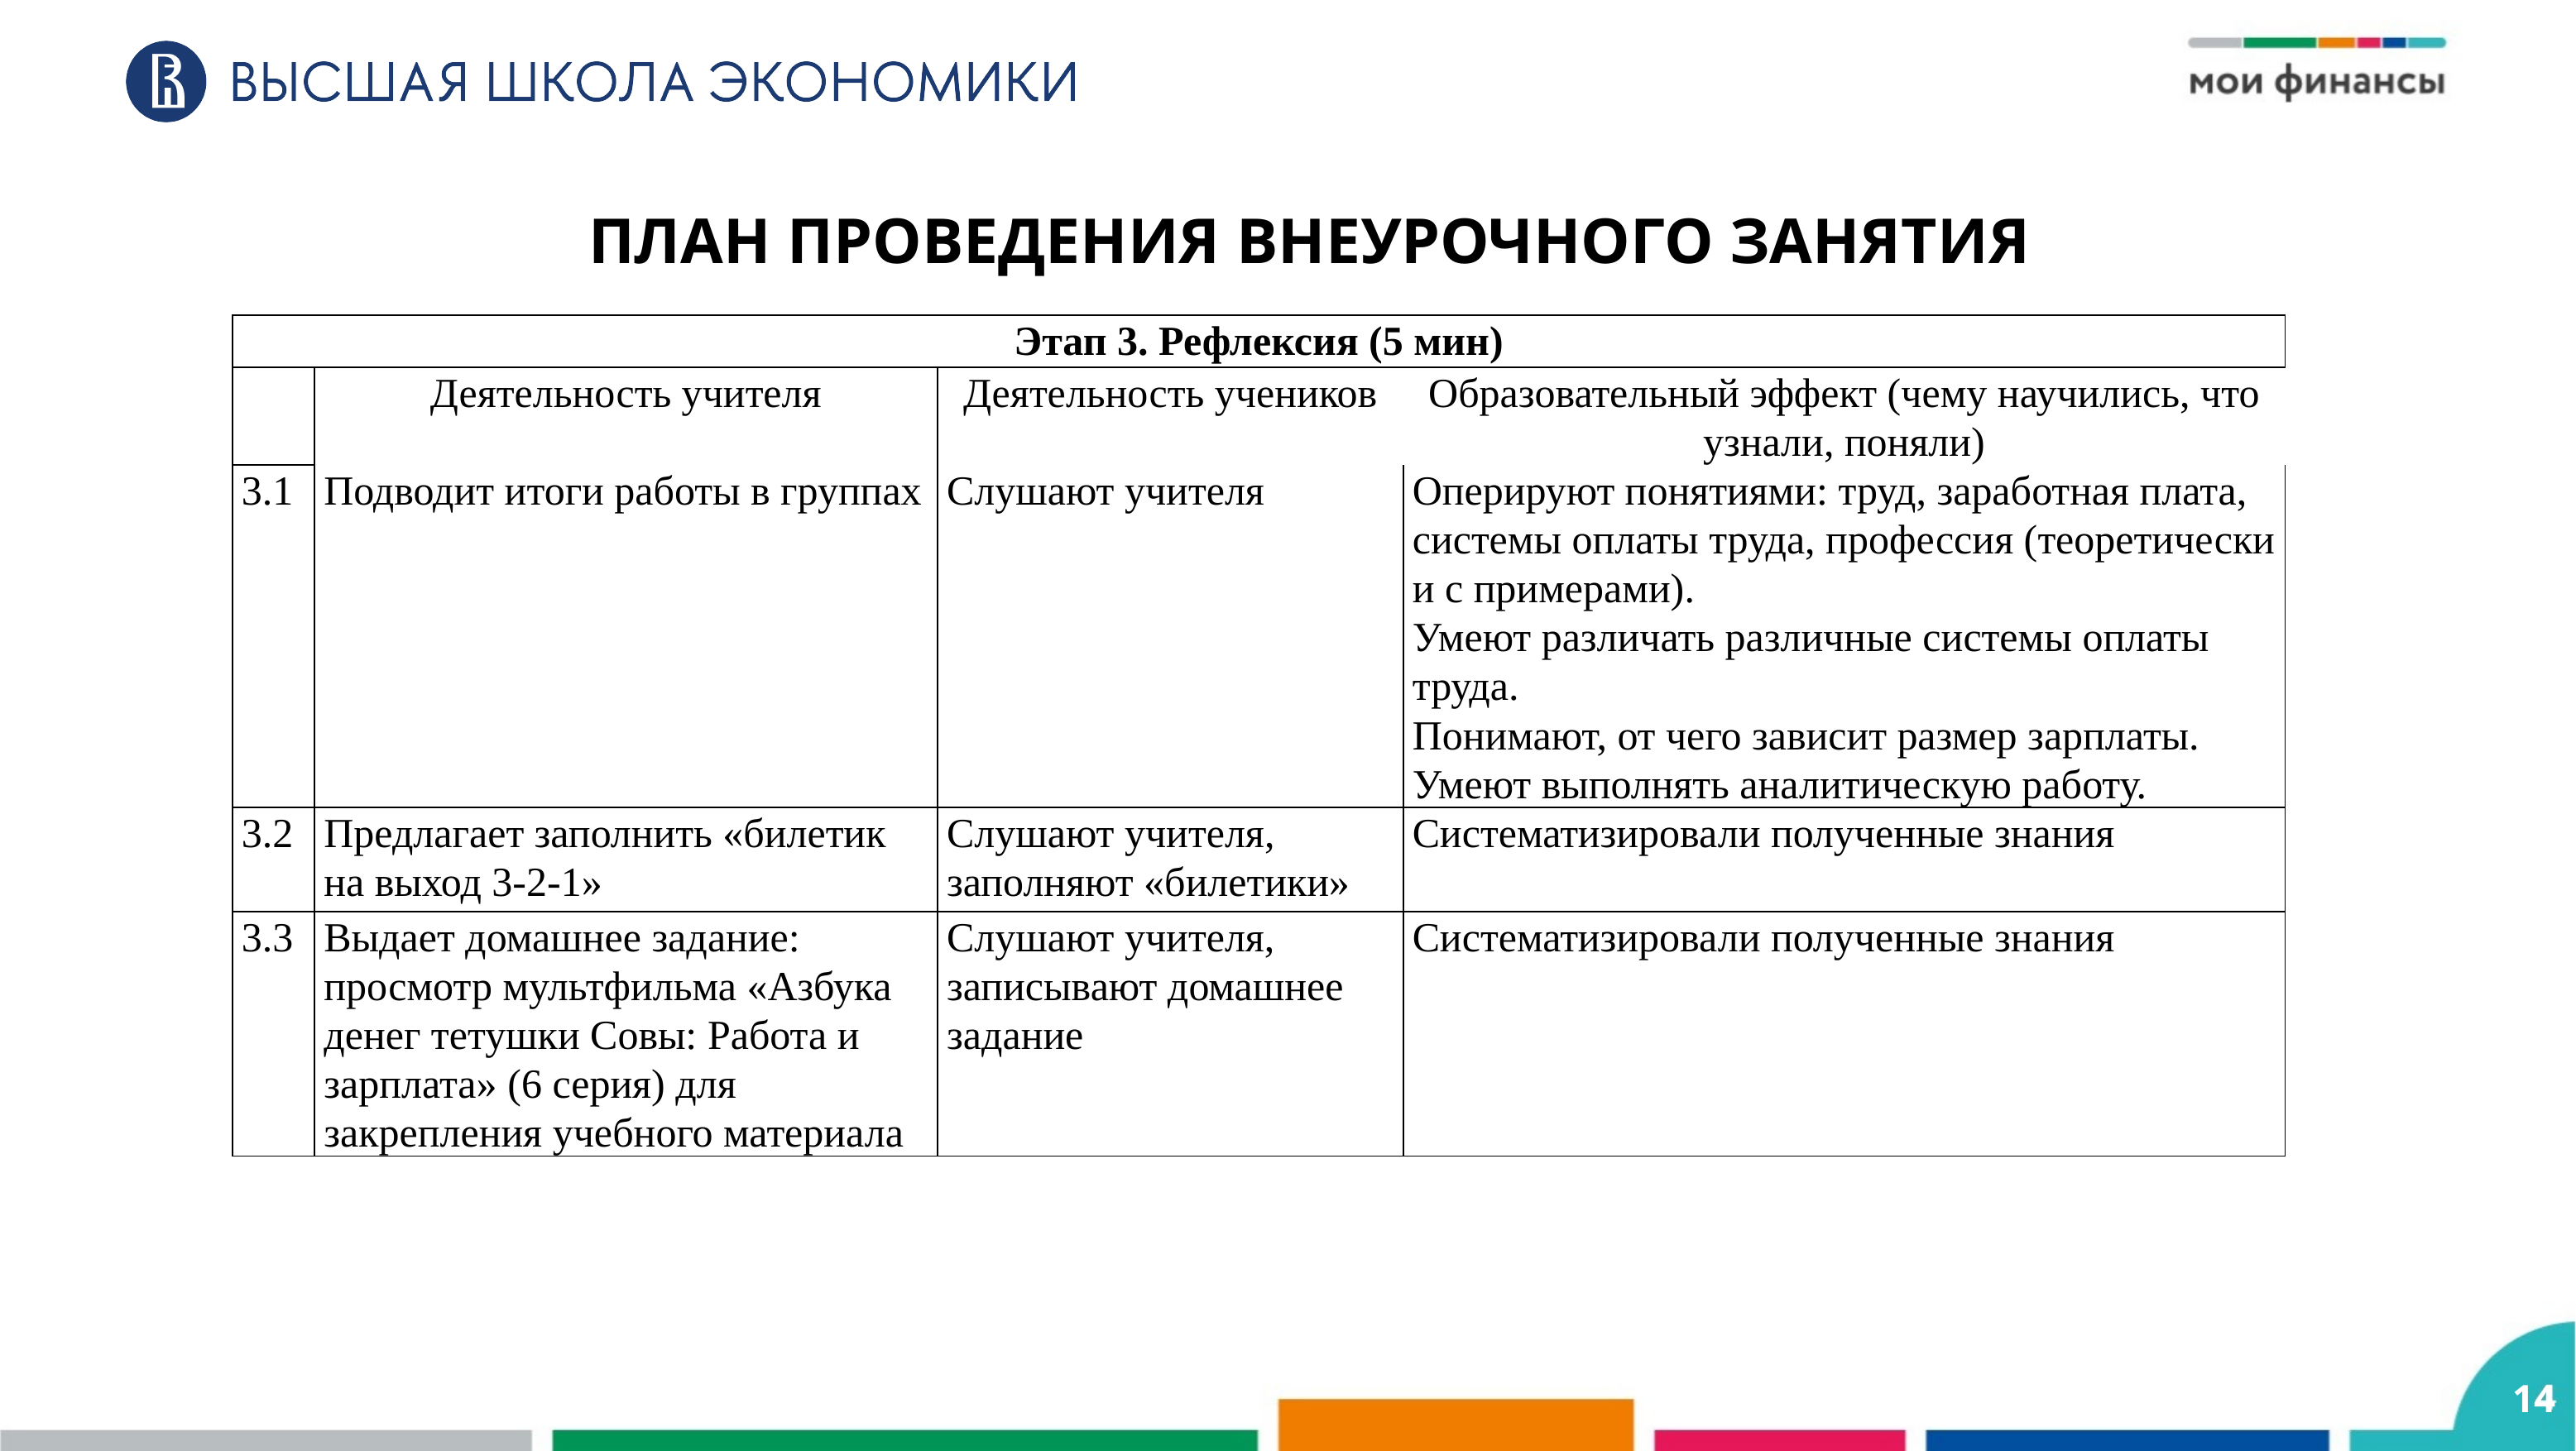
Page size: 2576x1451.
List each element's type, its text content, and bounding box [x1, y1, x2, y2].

table_cell [233, 368, 314, 464]
table_cell 3.3 [233, 912, 314, 1156]
table_cell 3.2 [233, 808, 314, 911]
table_cell Выдает домашнее задание: просмотр мультфильма «Азбука денег тетушки Совы: Работа и зарплата» (6 серия) для закрепления учебного материала [315, 912, 937, 1156]
table_cell Систематизировали полученные знания [1404, 808, 2285, 911]
table_cell Систематизировали полученные знания [1404, 912, 2285, 1156]
picture [0, 0, 2576, 1451]
table_cell Предлагает заполнить «билетик на выход 3-2-1» [315, 808, 937, 911]
table_cell Образовательный эффект (чему научились, что узнали, поняли) [1403, 368, 2285, 465]
text_box ПЛАН ПРОВЕДЕНИЯ ВНЕУРОЧНОГО ЗАНЯТИЯ [44, 192, 2576, 361]
table_cell Деятельность учителя [315, 368, 937, 465]
table_header Этап 3. Рефлексия (5 мин) [233, 316, 2285, 366]
table_cell Оперируют понятиями: труд, заработная плата, системы оплаты труда, профессия (теоретически и с примерами). Умеют различать различные системы оплаты труда. Понимают, от чего зависит размер зарплаты. Умеют выполнять аналитическую работу. [1404, 465, 2285, 807]
table_cell Слушают учителя, записывают домашнее задание [938, 912, 1403, 1156]
table_cell 3.1 [233, 466, 314, 807]
table_cell Слушают учителя, заполняют «билетики» [938, 808, 1403, 911]
table_cell Подводит итоги работы в группах [315, 465, 937, 807]
table_cell Слушают учителя [938, 465, 1403, 807]
slide_number 14 [2470, 1365, 2576, 1430]
table_cell Деятельность учеников [938, 368, 1403, 465]
